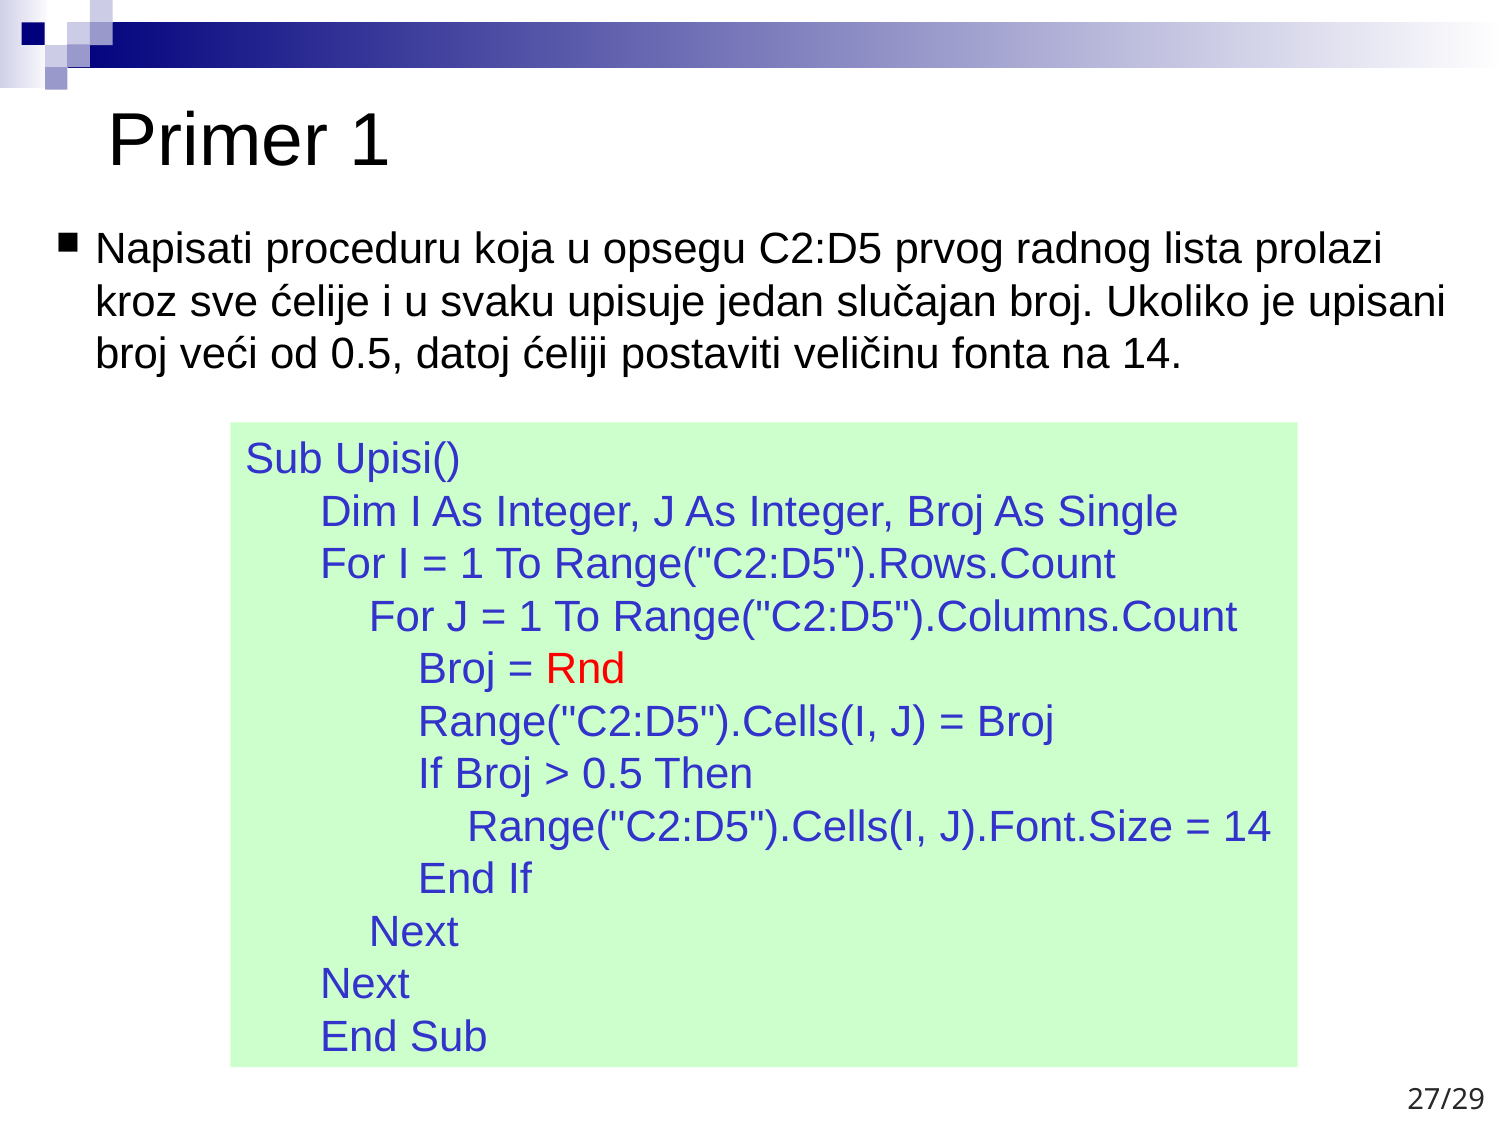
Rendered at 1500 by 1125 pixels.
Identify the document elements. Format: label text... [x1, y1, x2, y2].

text_box 27/29 [1374, 1072, 1500, 1123]
list Napisati proceduru koja u opsegu C2:D5 prvog radnog lista prolazi kroz sve ćelije i u svaku upisuje jedan slučajan broj. Ukoliko je upisani broj veći od 0.5, datoj ćeliji postaviti veličinu fonta na 14. [46, 212, 1462, 387]
text_box Sub Upisi() Dim I As Integer, J As Integer, Broj As Single For I = 1 To Range("C2:D5").Rows.Count For J = 1 To Range("C2:D5").Columns.Count Broj = Rnd Range("C2:D5").Cells(I, J) = Broj If Broj > 0.5 Then Range("C2:D5").Cells(I, J).Font.Size = 14 End If Next Next End Sub [230, 422, 1298, 1068]
title Primer 1 [92, 75, 411, 197]
